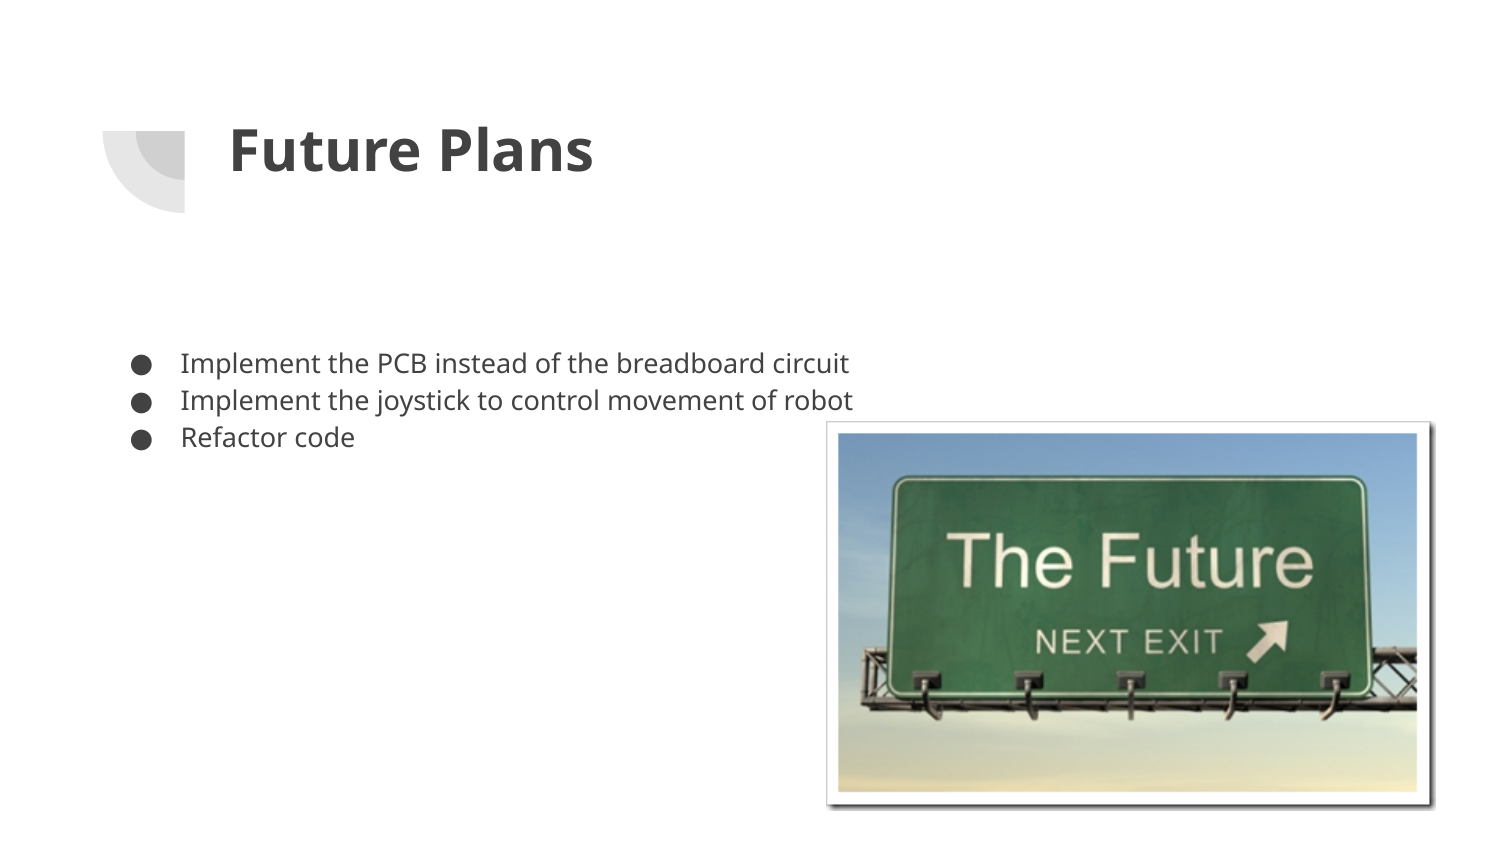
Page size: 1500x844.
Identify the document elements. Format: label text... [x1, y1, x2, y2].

picture [826, 421, 1436, 812]
list Implement the PCB instead of the breadboard circuit Implement the joystick to control movement of robot Refactor code [90, 326, 1368, 744]
title Future Plans [213, 98, 1368, 263]
